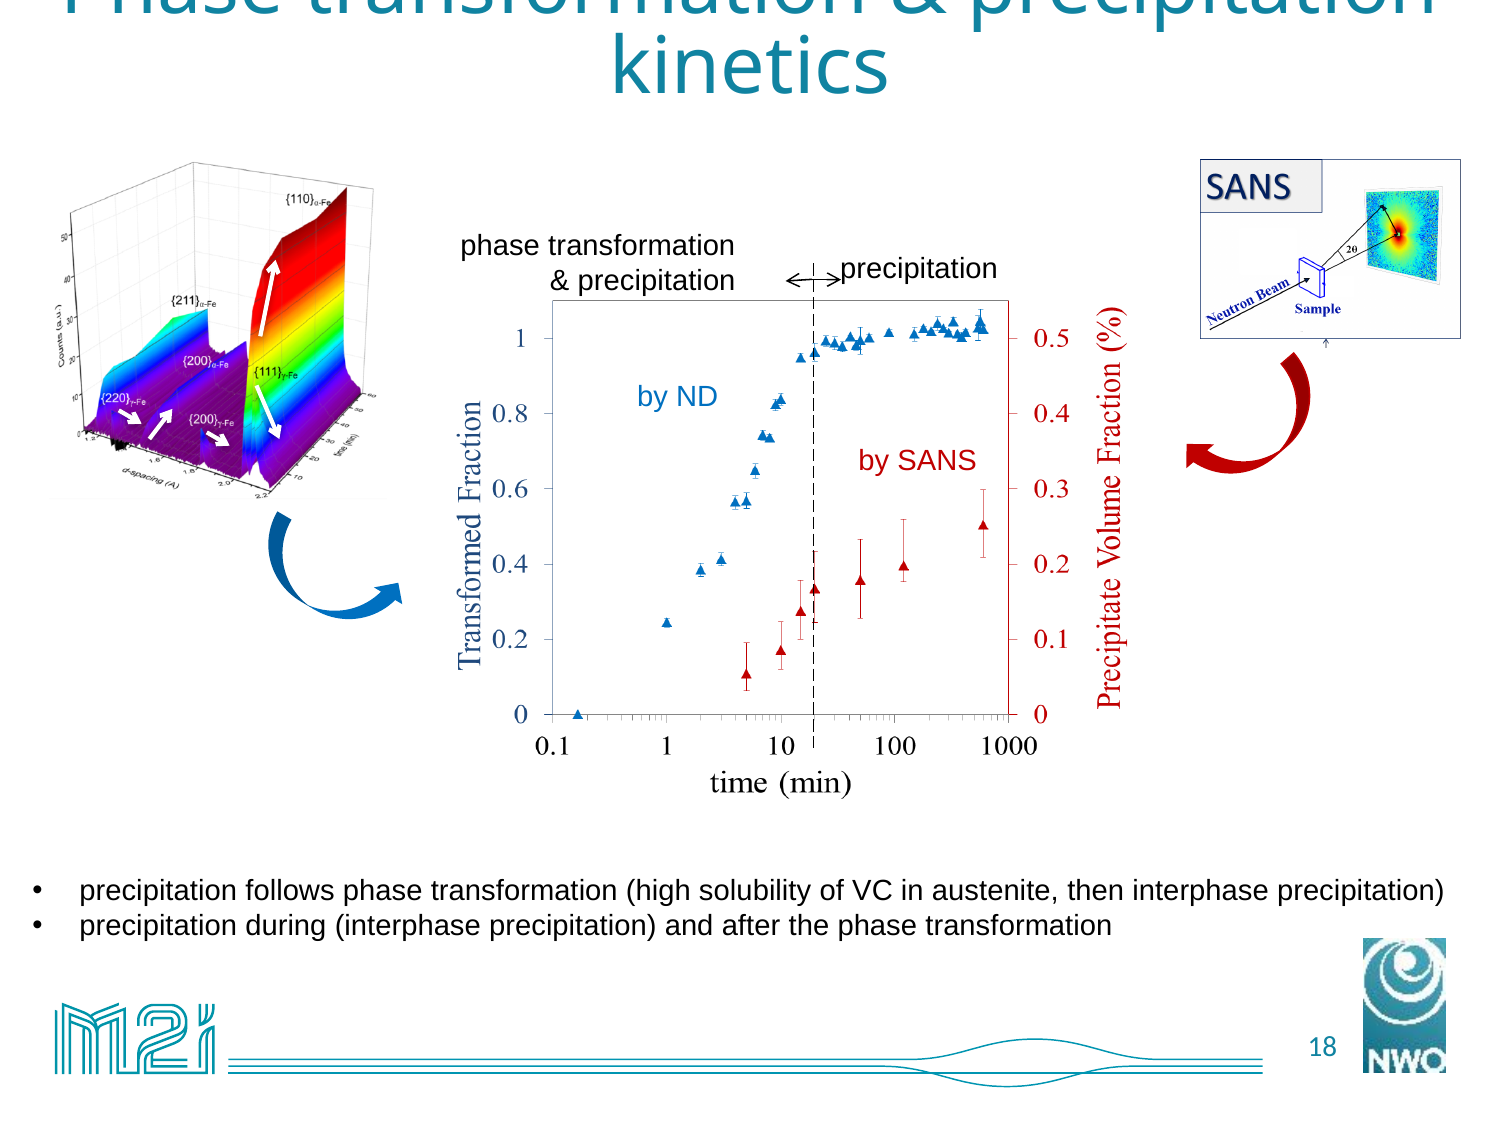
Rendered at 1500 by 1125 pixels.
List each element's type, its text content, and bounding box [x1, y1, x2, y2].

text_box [49, 155, 387, 501]
text_box [1187, 357, 1310, 473]
picture [1363, 949, 1446, 1073]
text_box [433, 218, 1138, 813]
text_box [1186, 149, 1491, 348]
slide_number 18 [1272, 1015, 1344, 1075]
text_box Phase transformation & precipitation kinetics [0, 24, 1500, 111]
text_box [268, 511, 403, 620]
text_box precipitation follows phase transformation (high solubility of VC in austenite, then interphase precipitation) precipitation during (interphase precipitation) and after the phase transformation [17, 864, 1500, 949]
